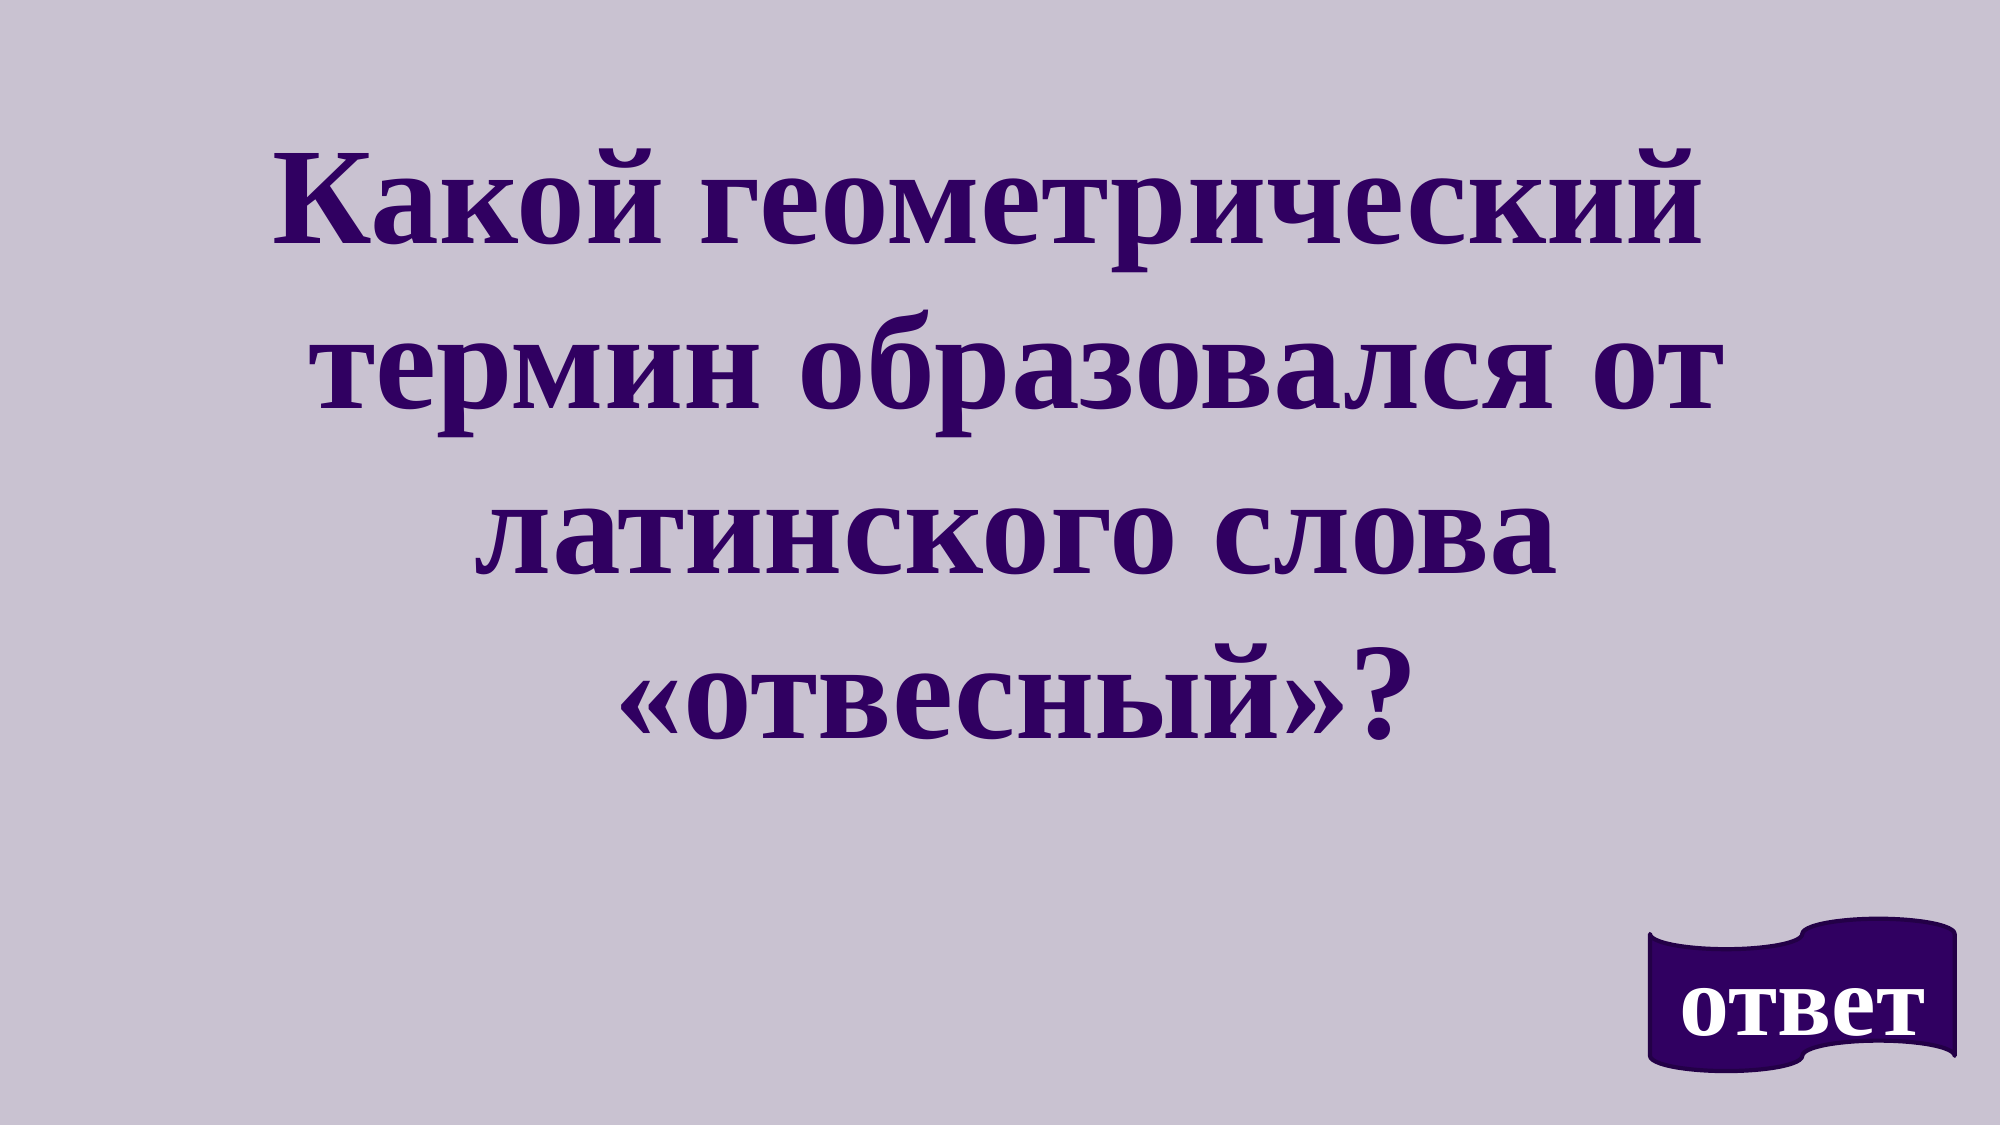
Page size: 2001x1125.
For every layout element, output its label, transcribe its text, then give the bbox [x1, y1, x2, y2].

text_box ответ [1647, 916, 1957, 1074]
text_box Какой геометрический термин образовался от латинского слова «отвесный»? [140, 98, 1838, 774]
